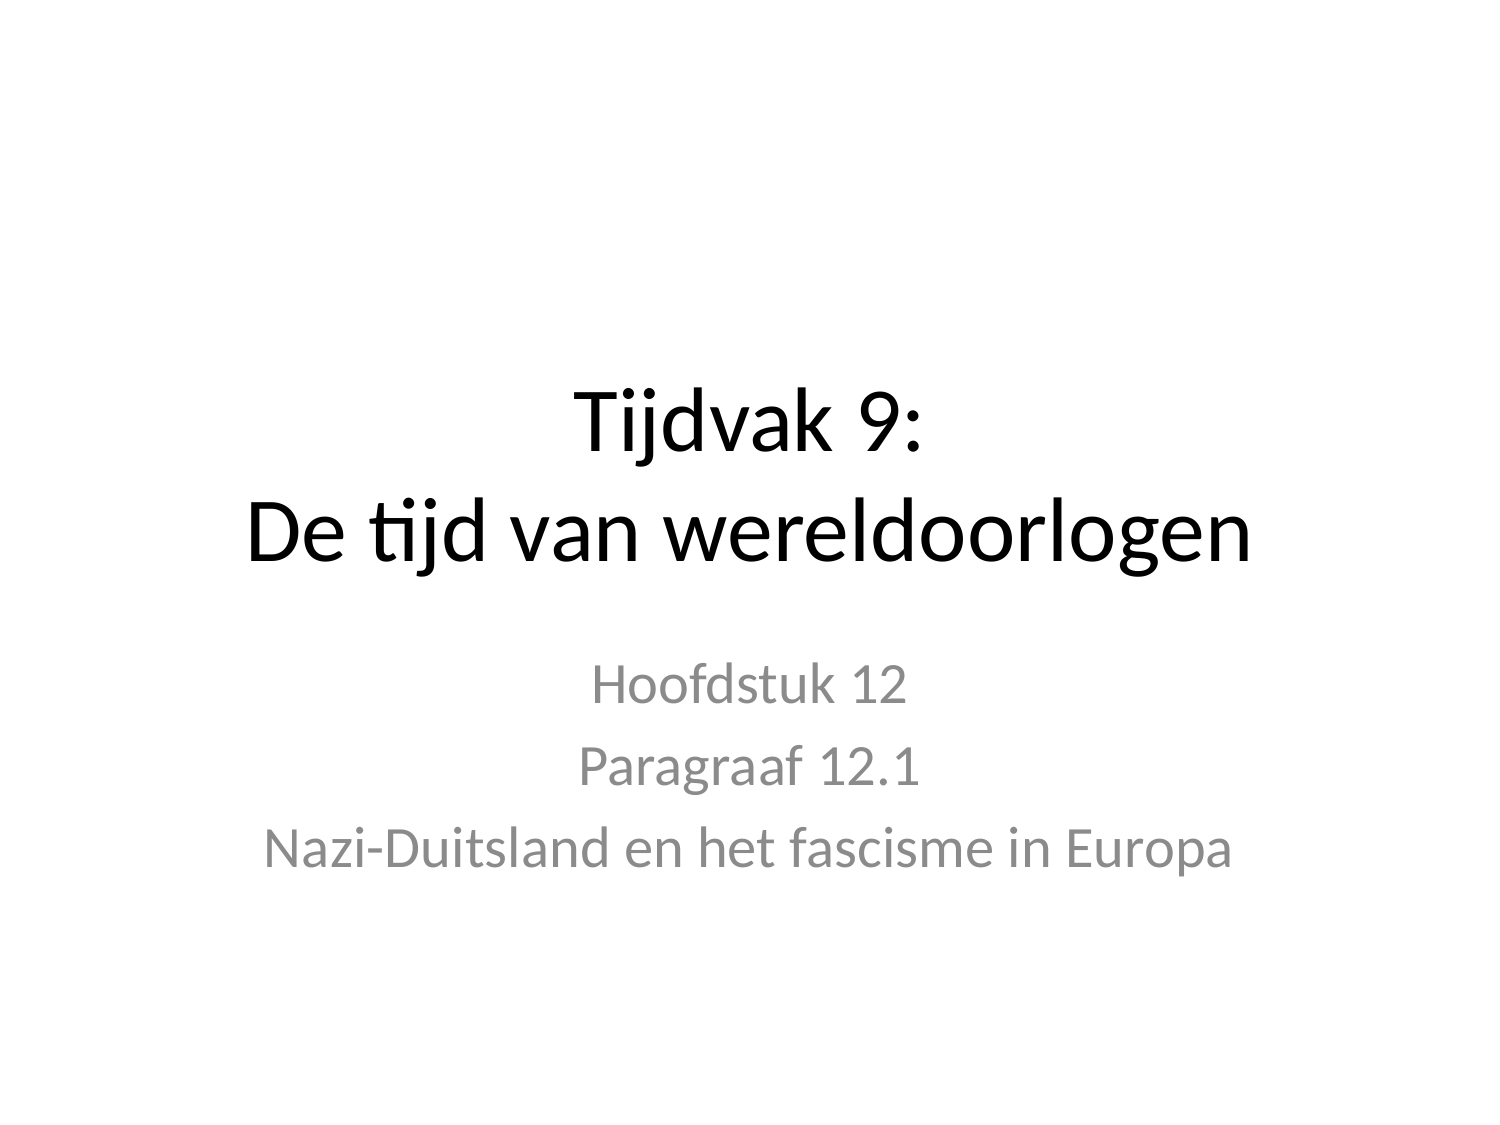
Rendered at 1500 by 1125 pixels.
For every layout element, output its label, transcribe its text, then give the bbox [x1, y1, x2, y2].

title Tijdvak 9: De tijd van wereldoorlogen [112, 349, 1388, 591]
subtitle Hoofdstuk 12 Paragraaf 12.1 Nazi-Duitsland en het fascisme in Europa [225, 637, 1275, 925]
